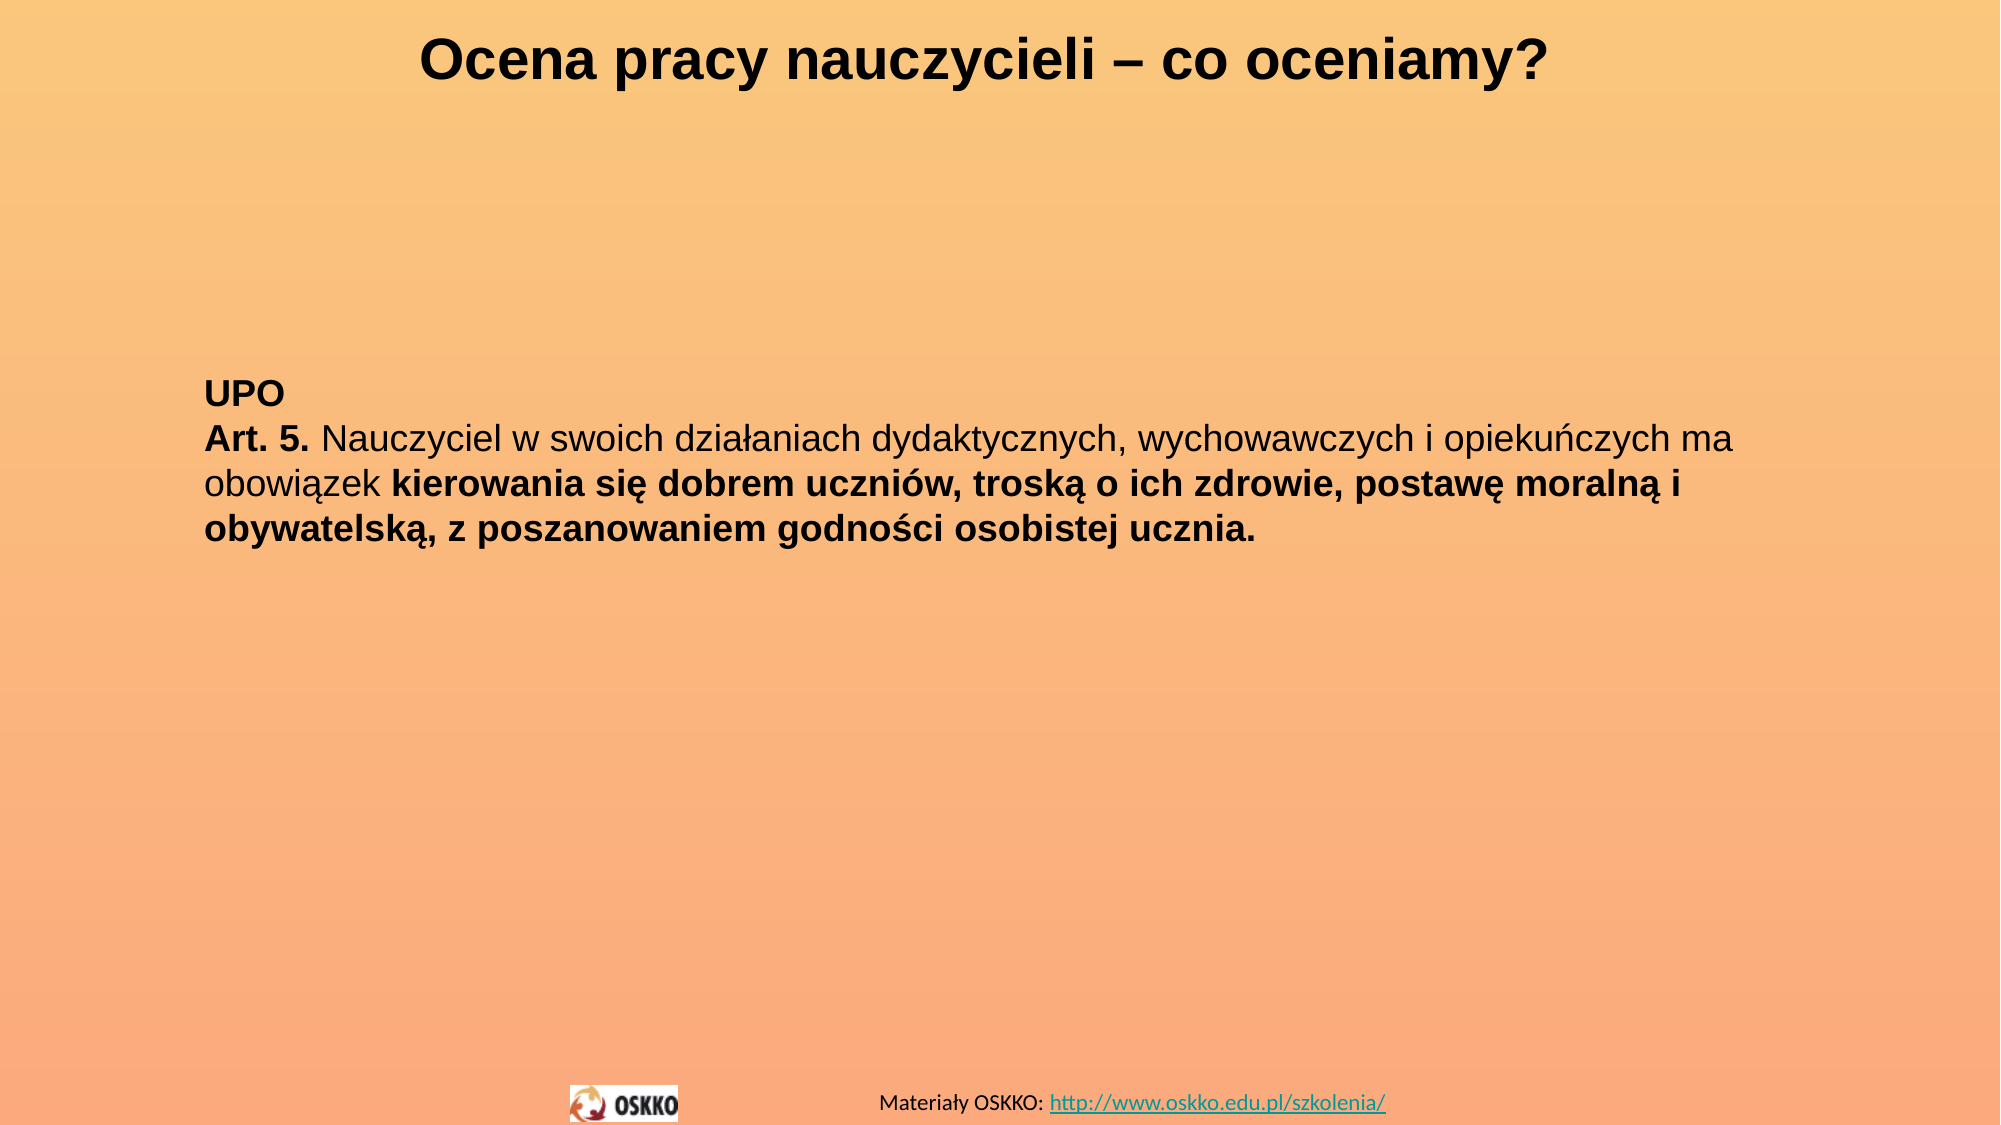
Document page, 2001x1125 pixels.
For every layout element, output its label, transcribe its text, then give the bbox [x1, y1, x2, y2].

text_box UPO Art. 5. Nauczyciel w swoich działaniach dydaktycznych, wychowawczych i opiekuńczych ma obowiązek kierowania się dobrem uczniów, troską o ich zdrowie, postawę moralną i obywatelską, z poszanowaniem godności osobistej ucznia. [189, 361, 1778, 557]
picture [570, 1085, 678, 1123]
text_box Materiały OSKKO: http://www.oskko.edu.pl/szkolenia/ [493, 1080, 1788, 1123]
text_box Ocena pracy nauczycieli – co oceniamy? [249, 13, 1721, 144]
